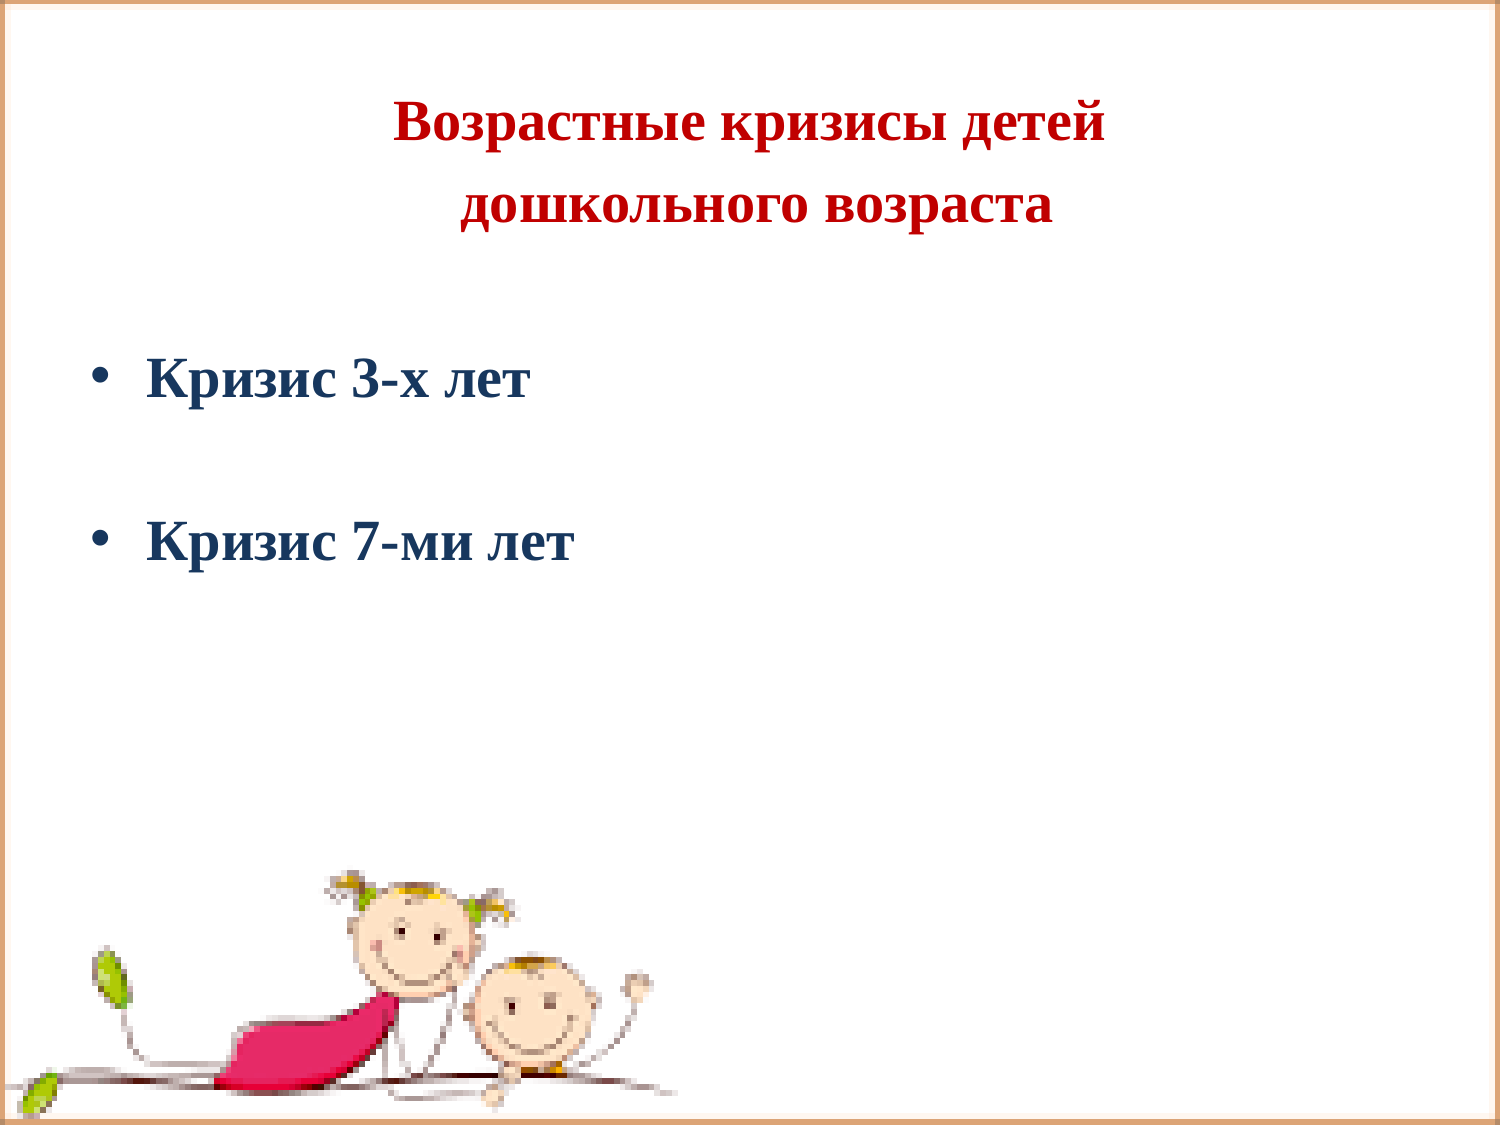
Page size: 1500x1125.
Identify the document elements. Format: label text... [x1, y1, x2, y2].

picture [0, 0, 1500, 1125]
list Возрастные кризисы детей дошкольного возраста Кризис 3-х лет Кризис 7-ми лет [75, 75, 1425, 1005]
